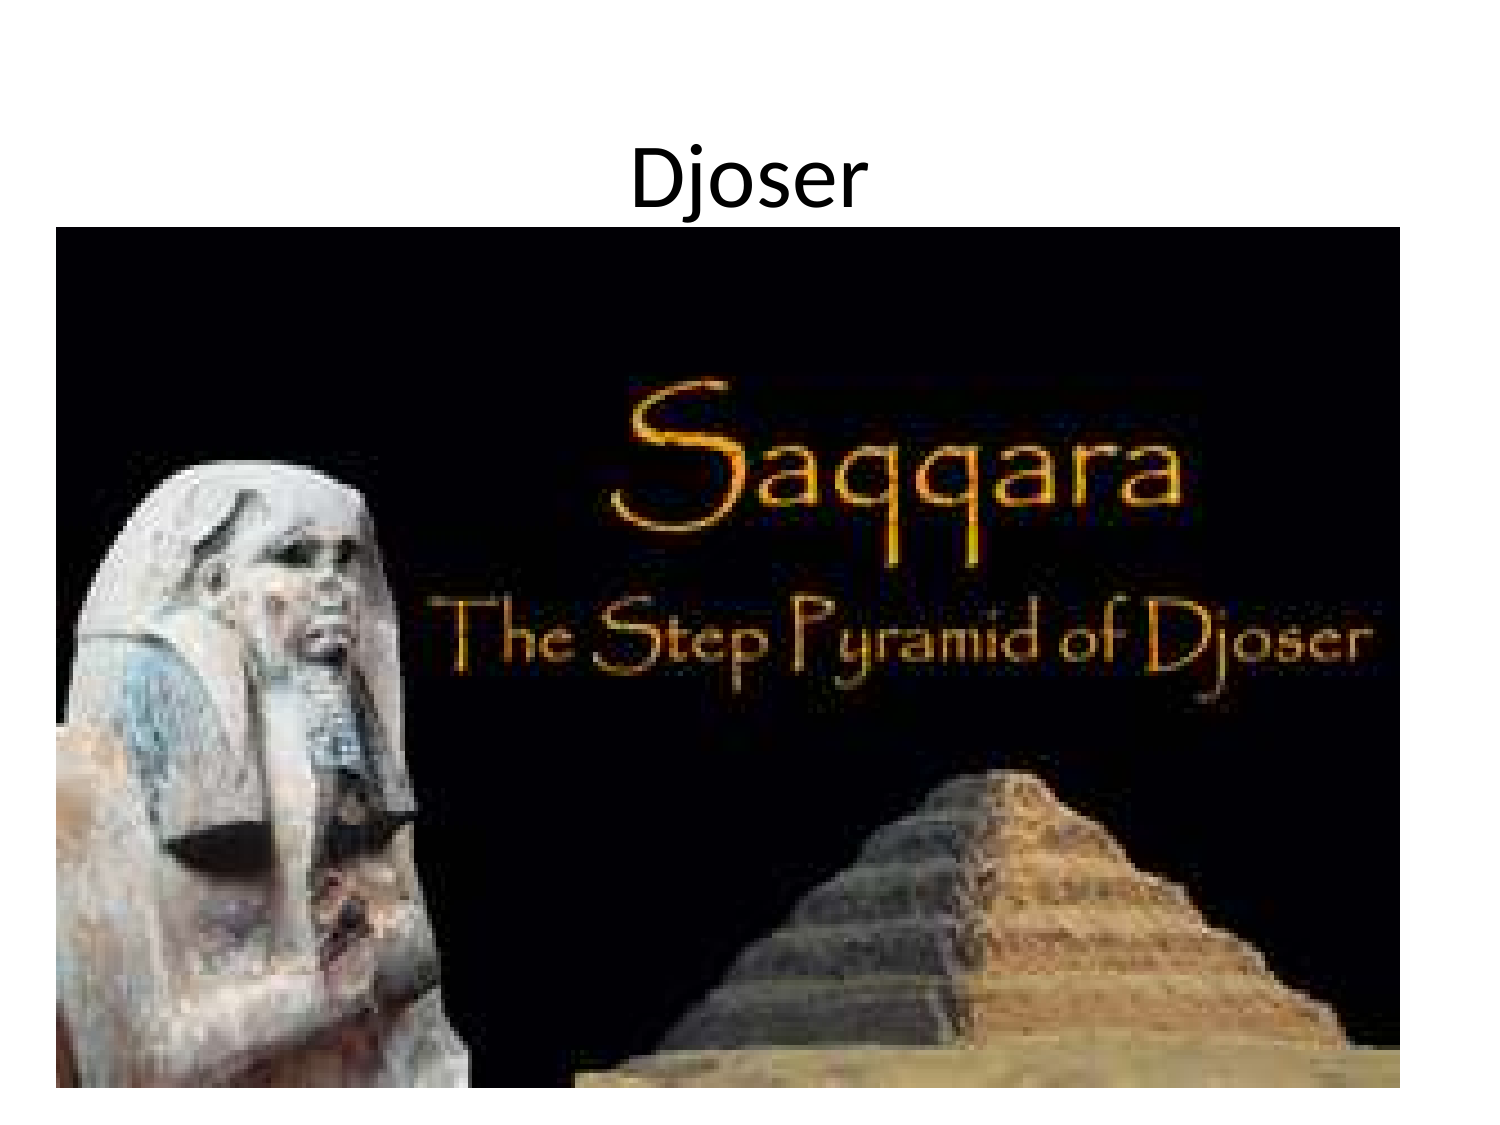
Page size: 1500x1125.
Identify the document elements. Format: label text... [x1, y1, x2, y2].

title Djoser [112, 50, 1388, 226]
picture [56, 227, 1401, 1088]
